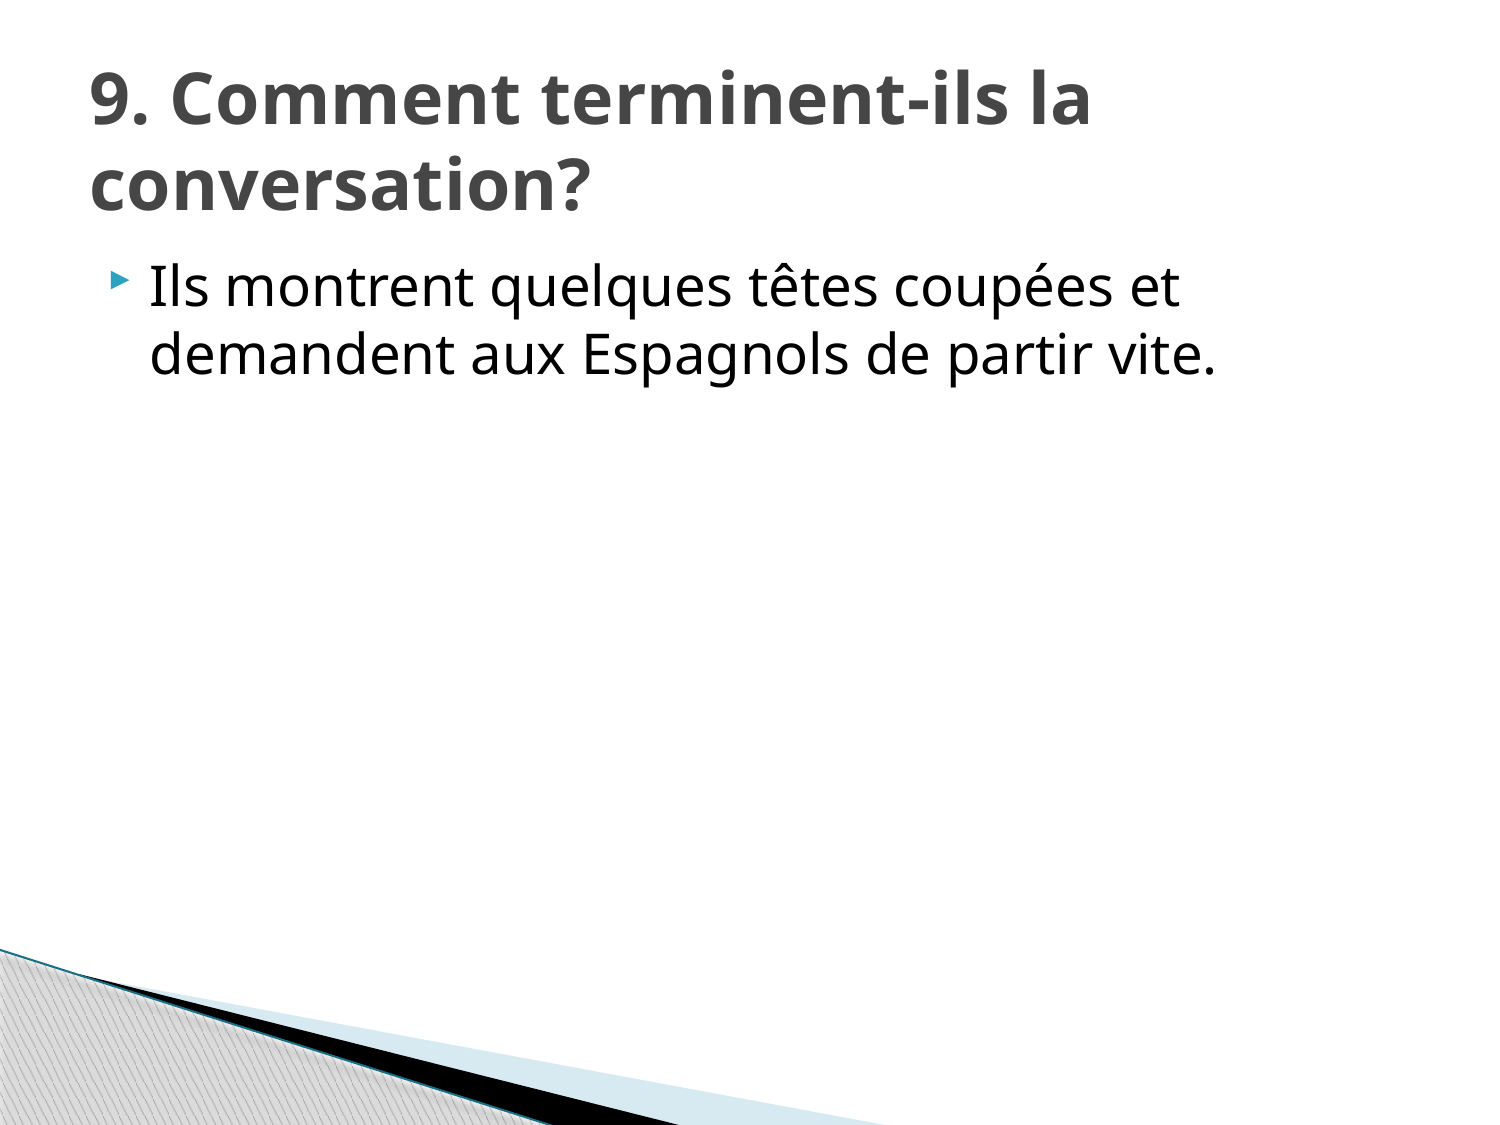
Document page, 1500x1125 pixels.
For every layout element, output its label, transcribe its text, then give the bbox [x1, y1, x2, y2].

title 9. Comment terminent-ils la conversation? [75, 45, 1425, 233]
list Ils montrent quelques têtes coupées et demandent aux Espagnols de partir vite. [75, 243, 1425, 986]
